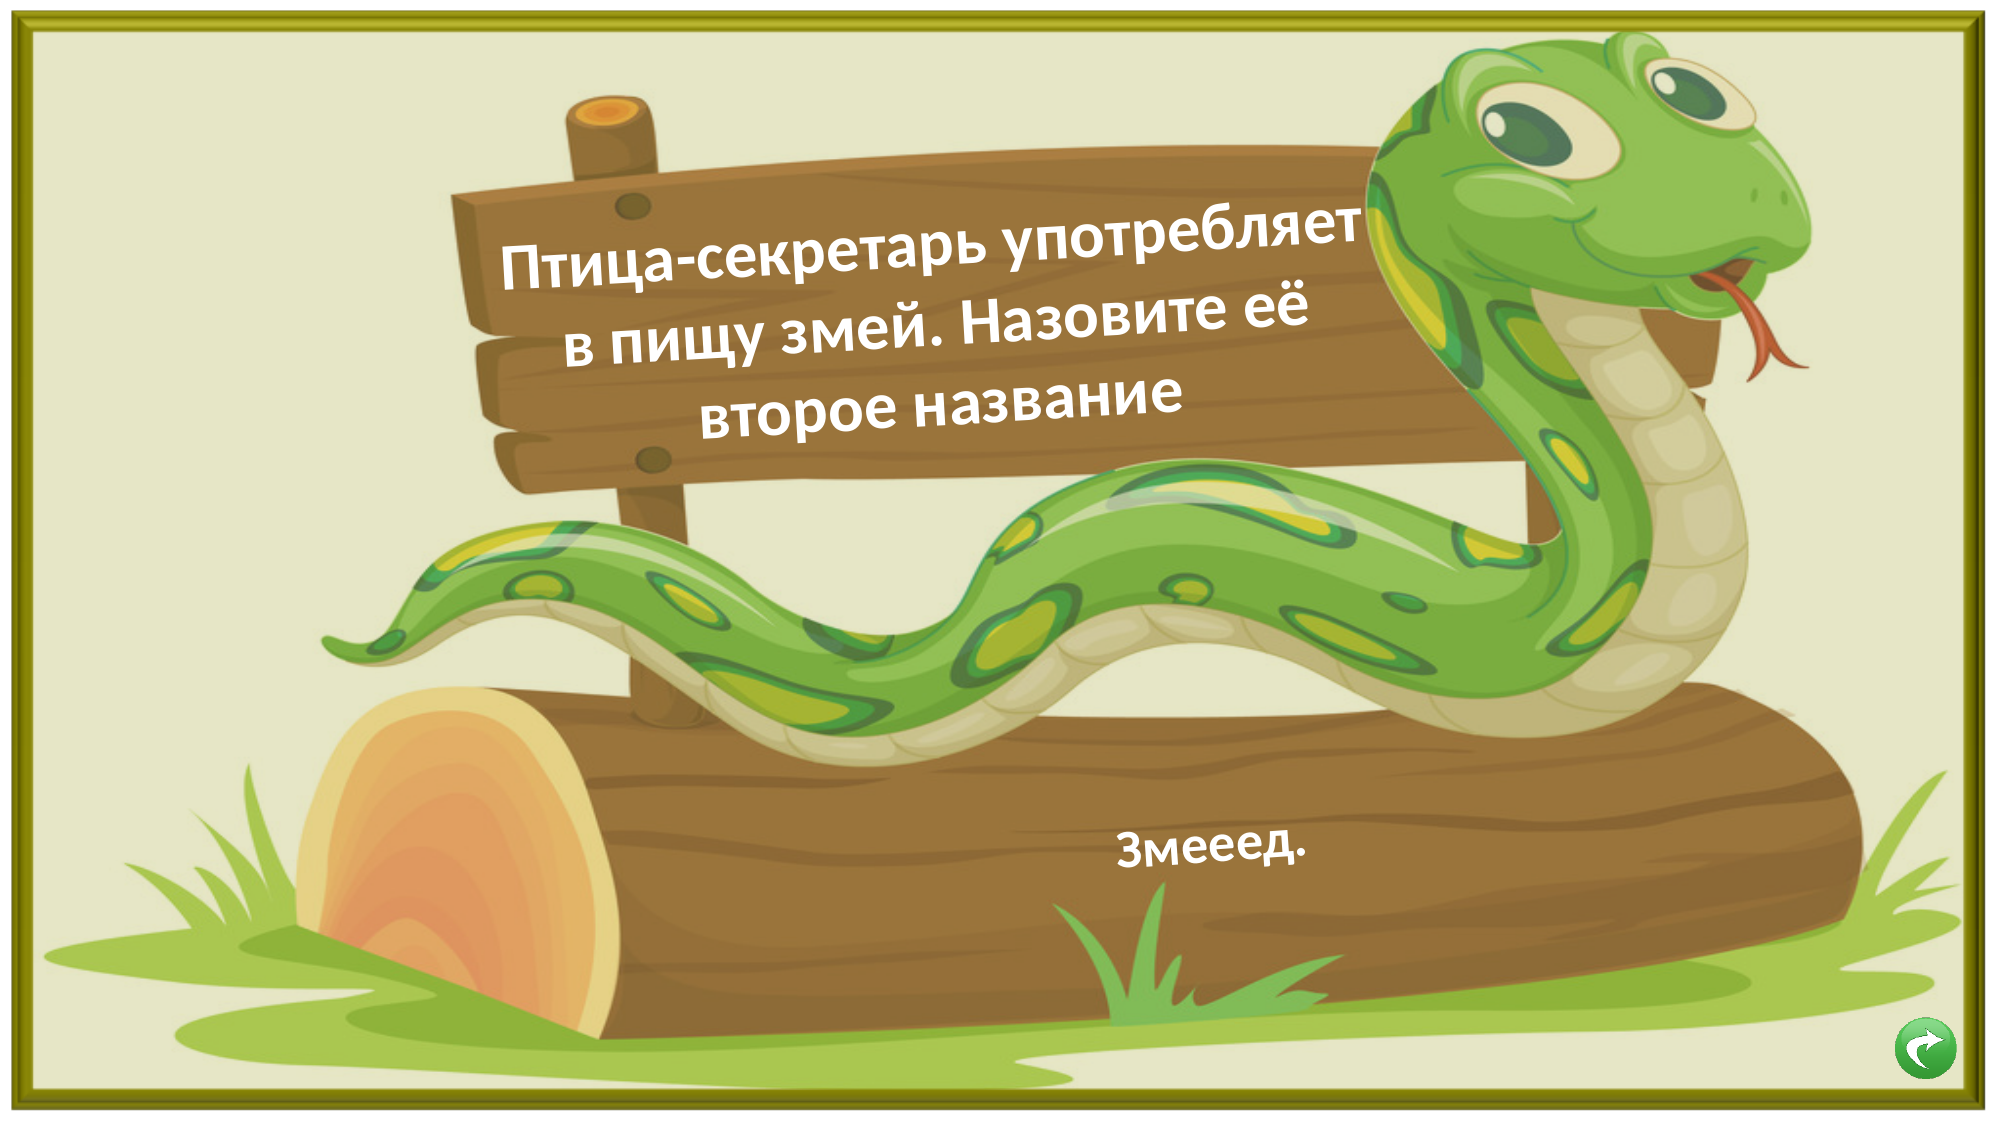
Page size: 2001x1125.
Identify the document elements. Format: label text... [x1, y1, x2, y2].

text_box Змееед. [611, 757, 1825, 923]
picture [0, 0, 2001, 1125]
text_box Птица-секретарь употребляет в пищу змей. Назовите её второе название [476, 165, 1396, 473]
